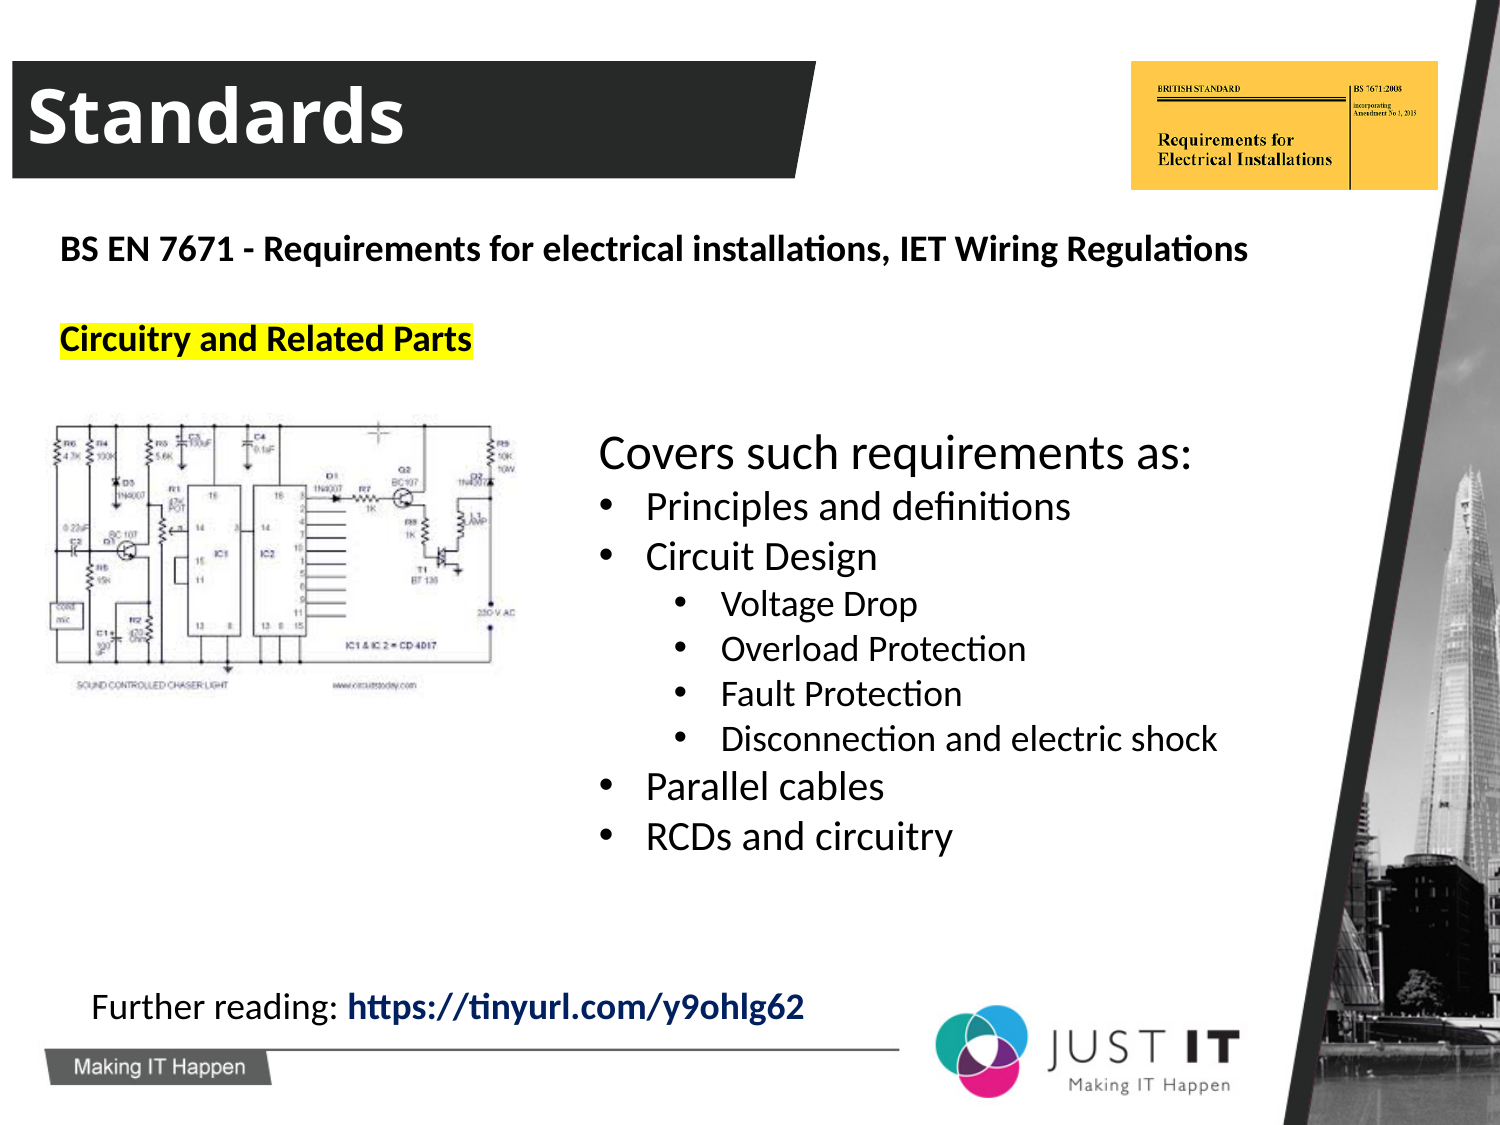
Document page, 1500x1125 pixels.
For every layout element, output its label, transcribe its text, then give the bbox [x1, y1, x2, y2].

text_box BS EN 7671 - Requirements for electrical installations, IET Wiring Regulations Circuitry and Related Parts [45, 216, 1270, 411]
picture [0, 0, 1500, 1125]
text_box Further reading: https://tinyurl.com/y9ohlg62 [76, 974, 975, 1035]
text_box Covers such requirements as: Principles and definitions Circuit Design Voltage Drop Overload Protection Fault Protection Disconnection and electric shock Parallel cables RCDs and circuitry [584, 411, 1500, 917]
title Standards [12, 61, 927, 179]
